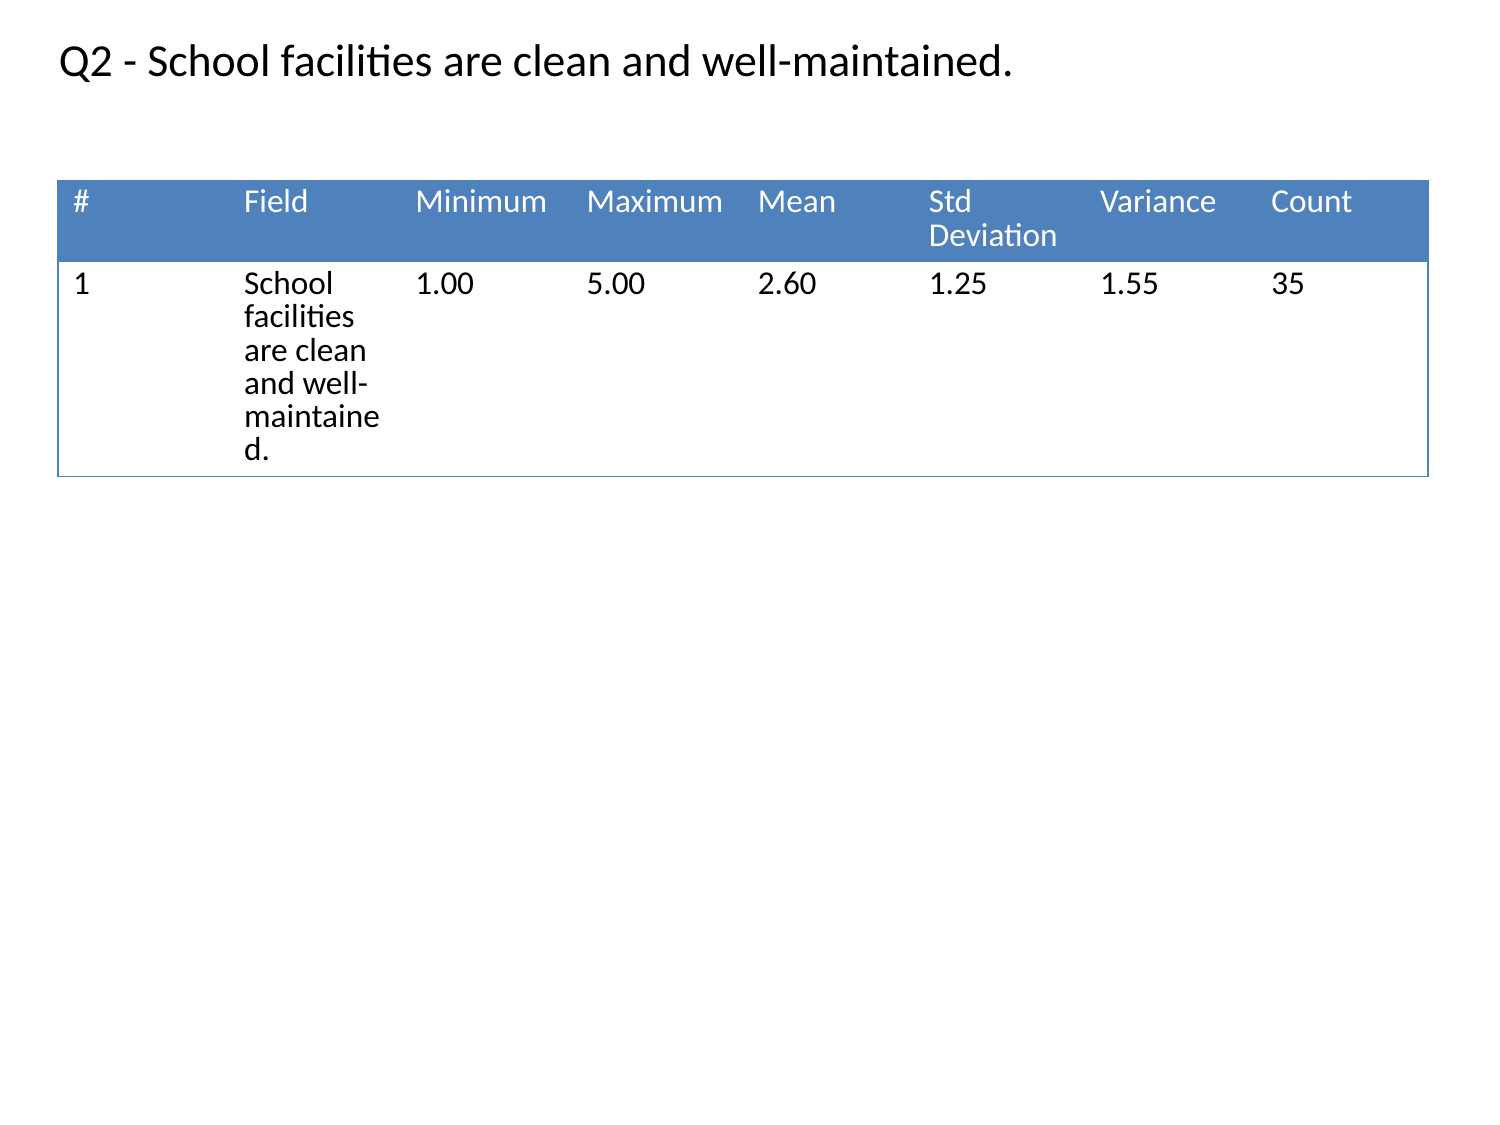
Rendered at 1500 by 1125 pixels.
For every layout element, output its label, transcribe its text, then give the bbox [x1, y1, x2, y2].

table_cell 2.60 [743, 262, 914, 476]
table_cell 5.00 [572, 262, 743, 476]
table_header Count [1256, 181, 1427, 262]
table_header # [59, 181, 229, 262]
table_cell 1.55 [1085, 262, 1256, 476]
table_header Maximum [572, 181, 743, 262]
text_box Q2 - School facilities are clean and well-maintained. [44, 22, 1395, 84]
table_cell School facilities are clean and well-maintained. [229, 262, 400, 476]
table_header Mean [743, 181, 914, 262]
table_cell 1.00 [400, 262, 572, 476]
table_cell 35 [1256, 262, 1427, 476]
table_cell 1 [59, 262, 229, 476]
table_header Field [229, 181, 400, 262]
table_cell 1.25 [914, 262, 1085, 476]
table_header Std Deviation [914, 181, 1085, 262]
table_header Variance [1085, 181, 1256, 262]
table_header Minimum [400, 181, 572, 262]
